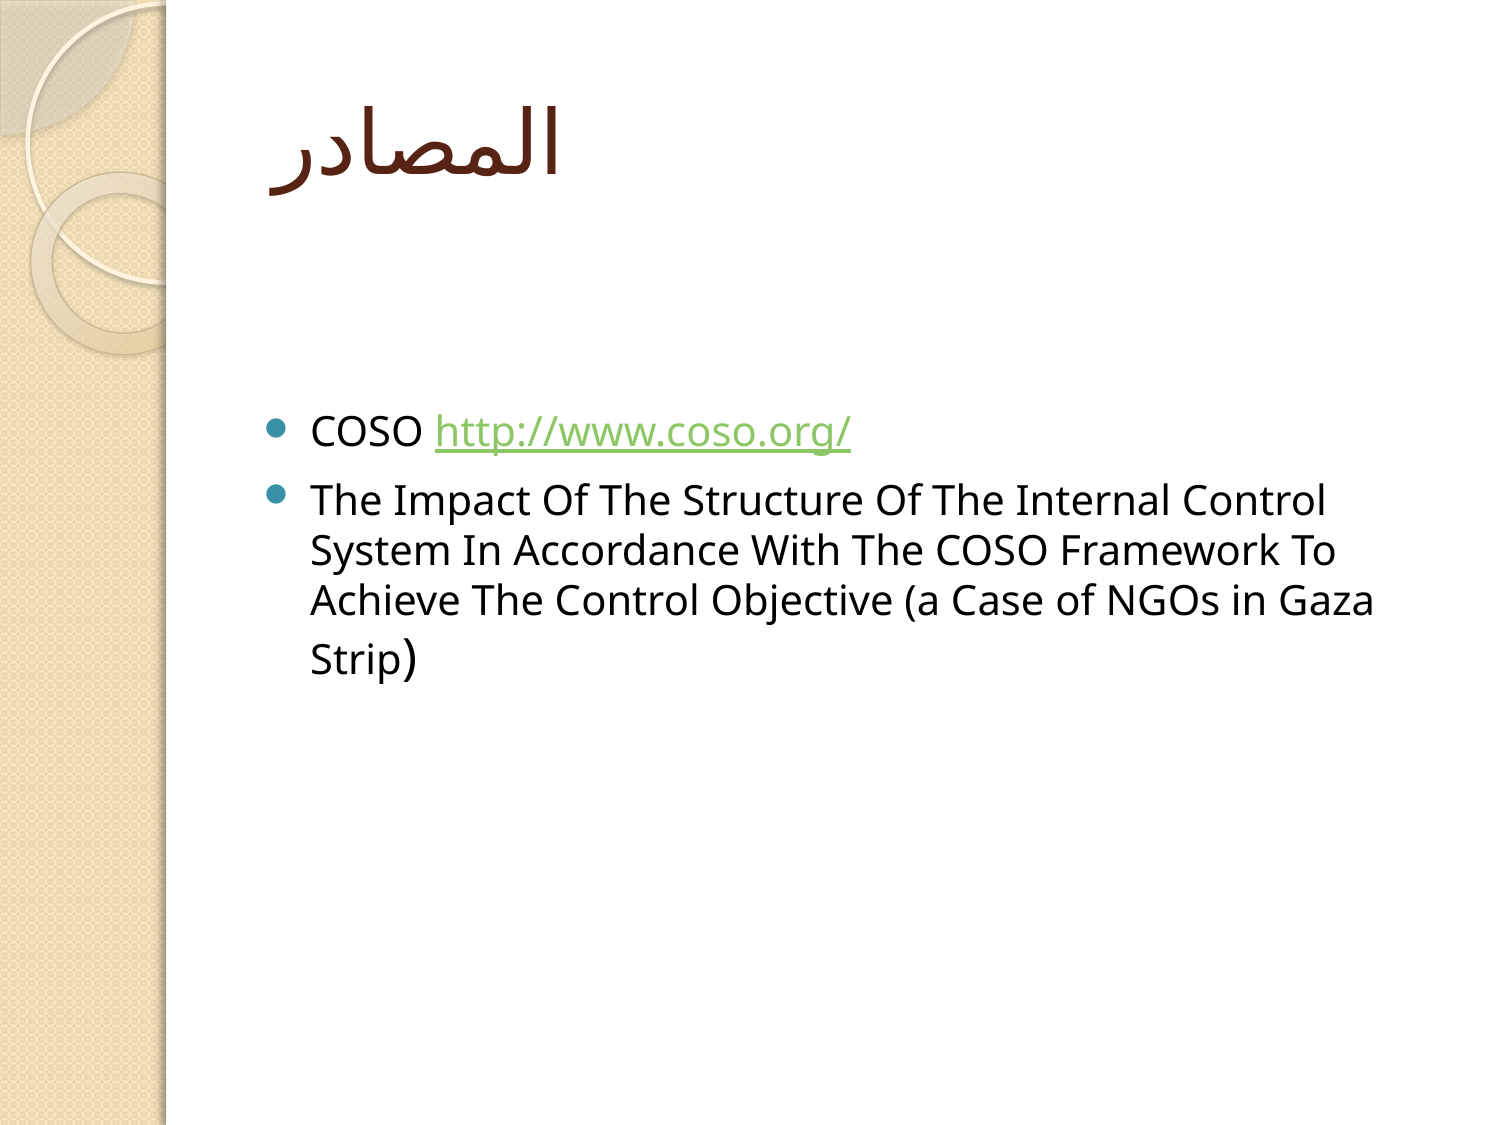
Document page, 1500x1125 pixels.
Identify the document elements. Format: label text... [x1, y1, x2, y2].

list COSO http://www.coso.org/ The Impact Of The Structure Of The Internal Control System In Accordance With The COSO Framework To Achieve The Control Objective (a Case of NGOs in Gaza Strip) [235, 397, 1466, 1025]
title المصادر [235, 45, 1466, 233]
